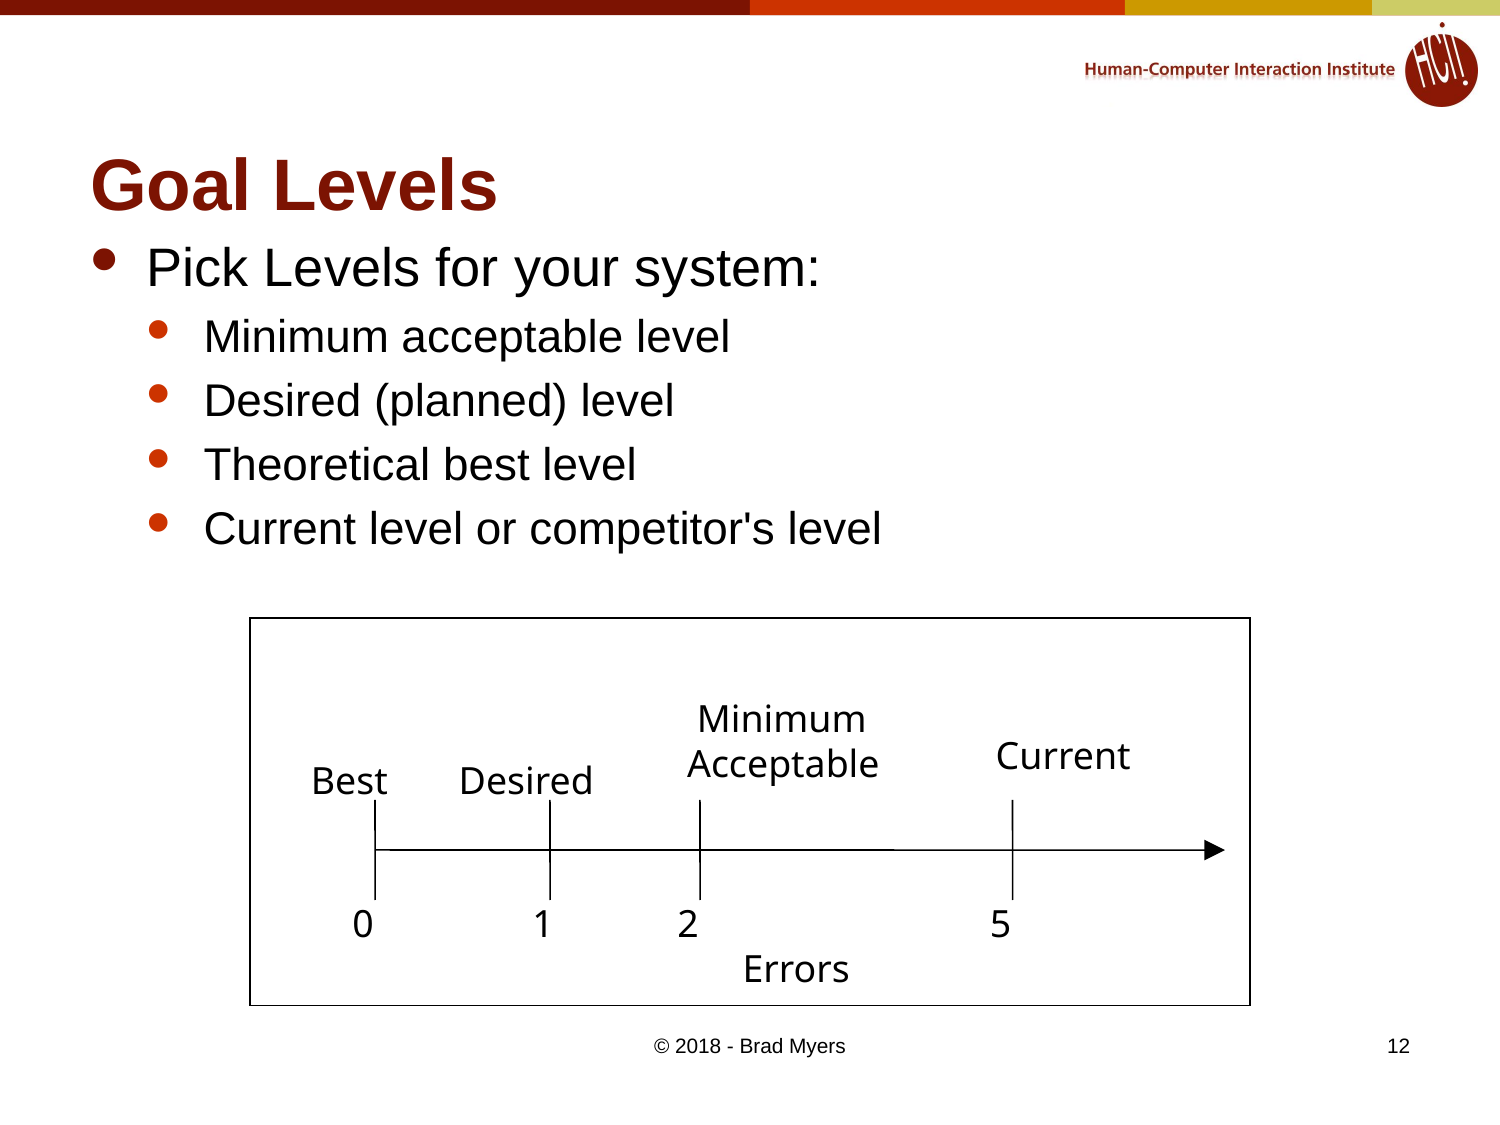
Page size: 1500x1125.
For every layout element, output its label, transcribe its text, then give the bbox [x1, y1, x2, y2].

list Pick Levels for your system: Minimum acceptable level Desired (planned) level Theoretical best level Current level or competitor's level [74, 224, 1426, 949]
slide_number 12 [1074, 1024, 1426, 1101]
title Goal Levels [74, 19, 1313, 224]
text_box [249, 617, 1250, 1006]
footer © 2018 - Brad Myers [512, 1024, 988, 1101]
picture [1313, 22, 1478, 107]
